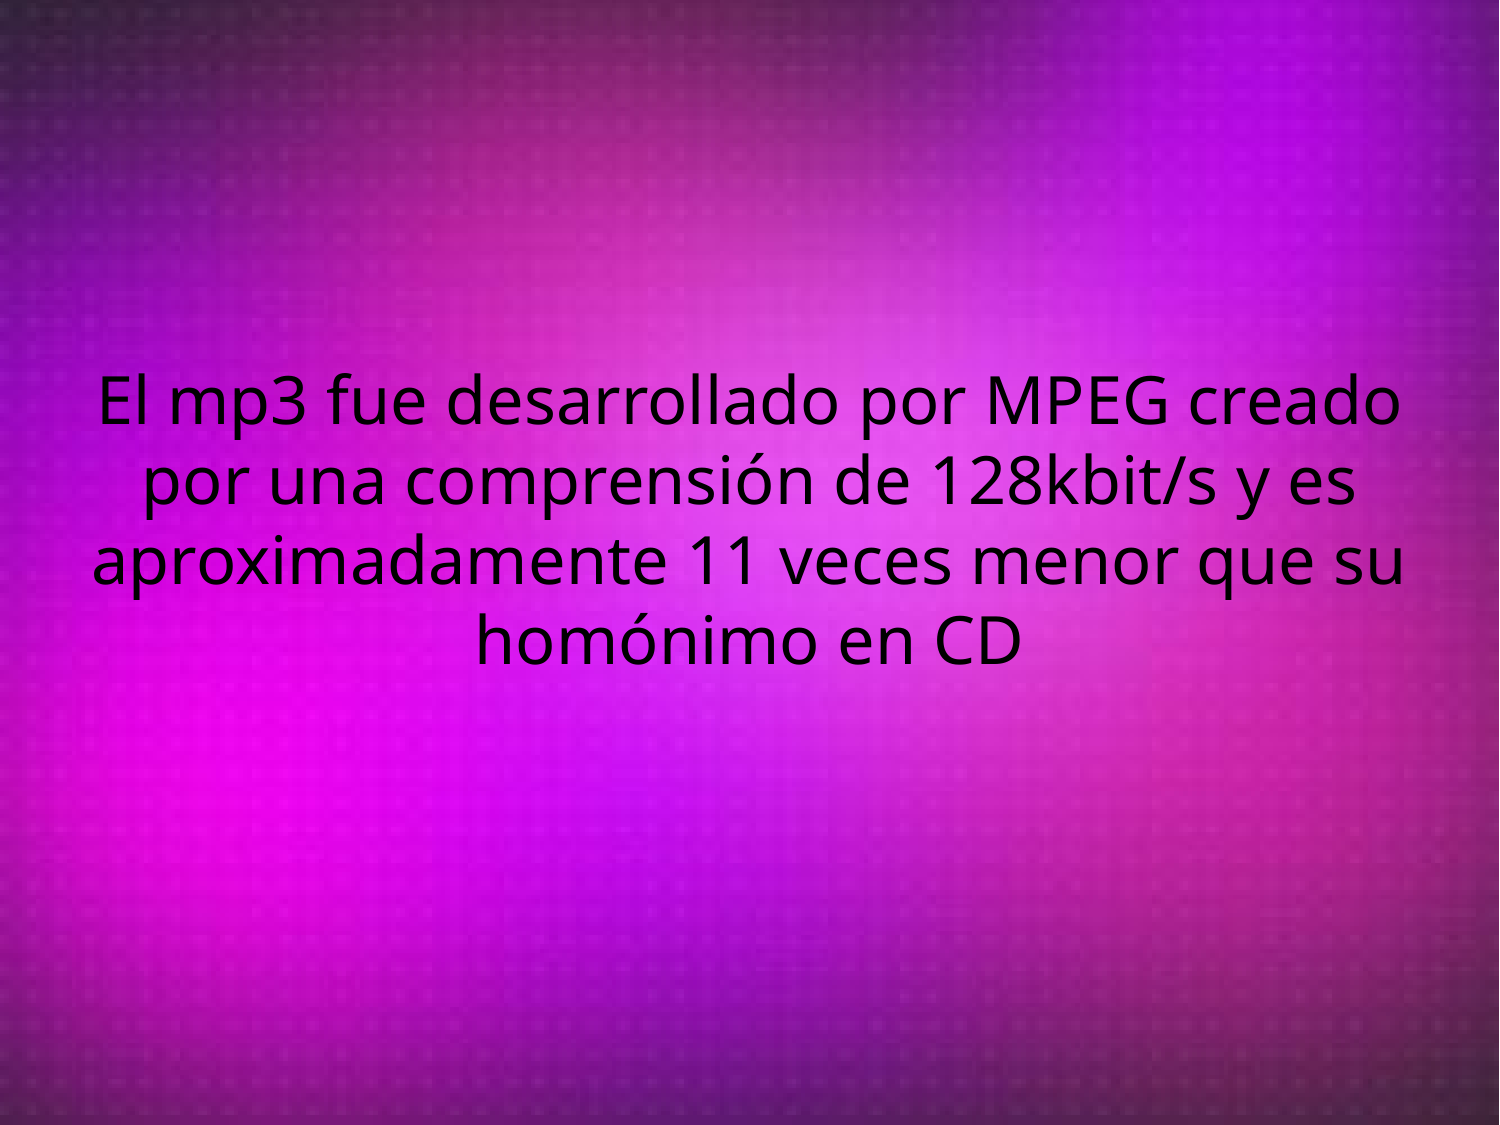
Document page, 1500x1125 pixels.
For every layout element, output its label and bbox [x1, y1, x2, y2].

list [0, 0, 1499, 1125]
